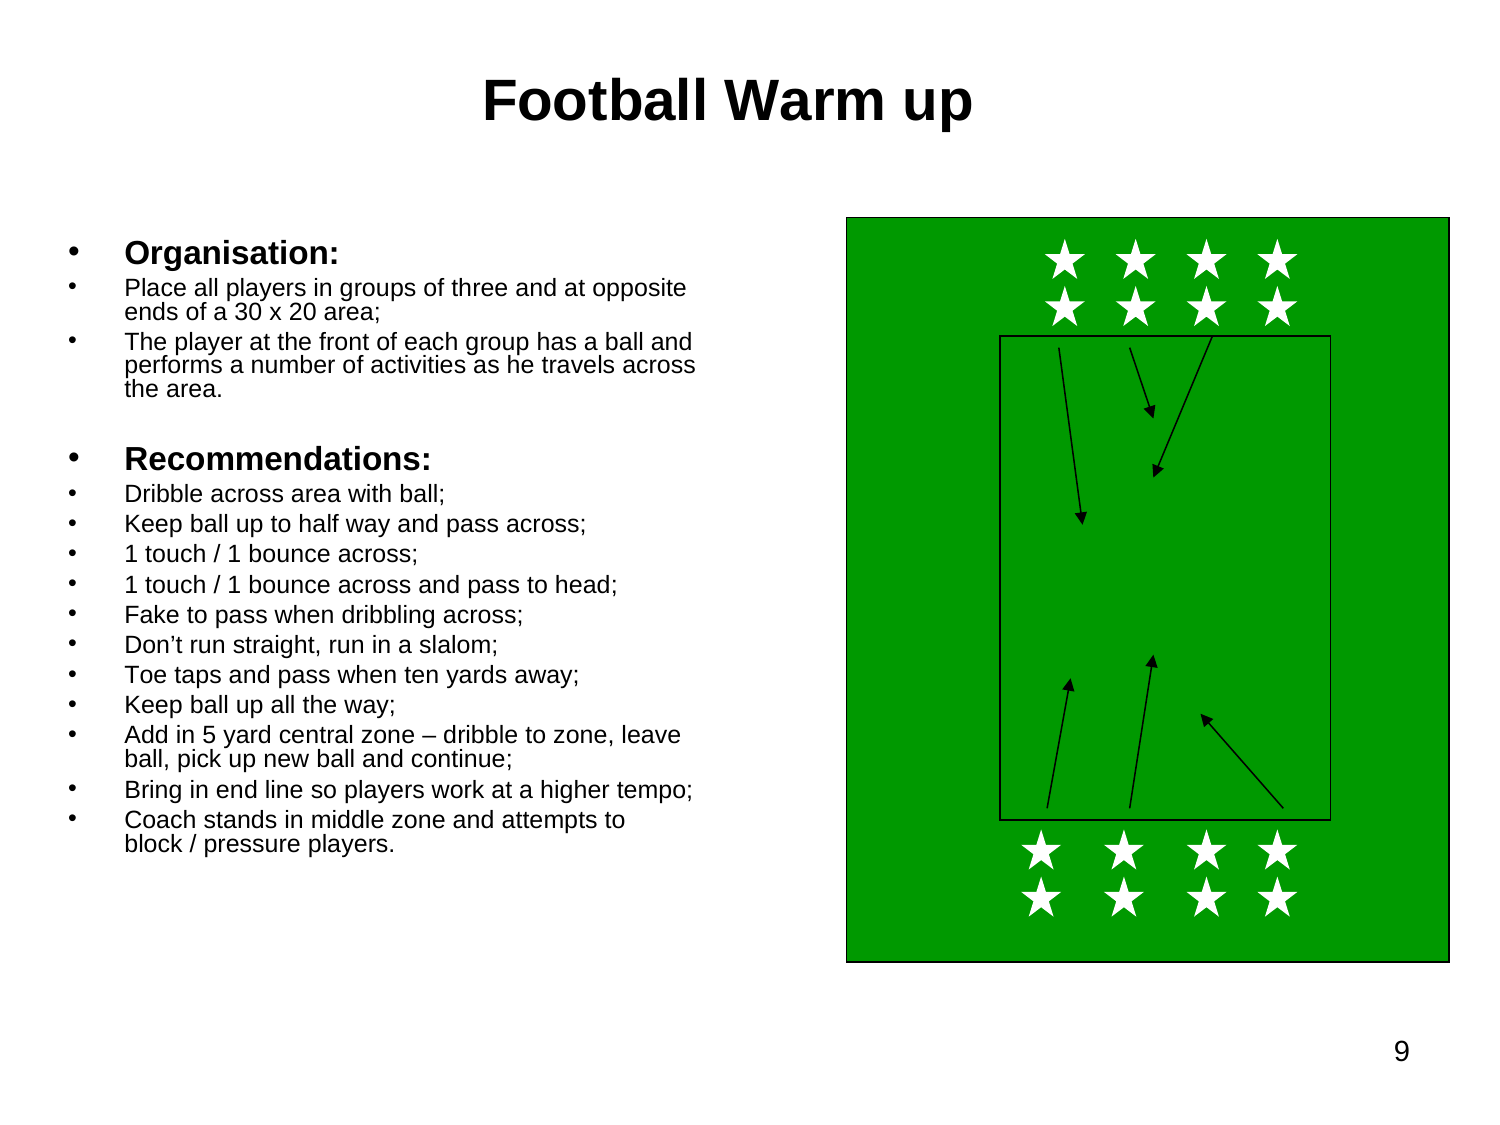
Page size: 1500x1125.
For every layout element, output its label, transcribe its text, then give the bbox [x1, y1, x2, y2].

text_box [1106, 879, 1142, 915]
text_box [1117, 241, 1154, 277]
text_box [999, 335, 1331, 820]
text_box [1188, 879, 1225, 915]
text_box [1047, 288, 1083, 324]
text_box [1259, 241, 1296, 277]
text_box [1259, 879, 1296, 915]
text_box [1117, 288, 1154, 324]
text_box [1188, 288, 1225, 324]
text_box [1188, 831, 1225, 868]
text_box <number> [1074, 1024, 1425, 1103]
text_box [1047, 678, 1075, 809]
text_box [1023, 879, 1059, 915]
title Football Warm up [53, 68, 1404, 197]
text_box [1259, 831, 1296, 868]
text_box [1152, 335, 1213, 478]
text_box [1200, 713, 1284, 809]
text_box [1259, 288, 1296, 324]
text_box [1023, 831, 1059, 868]
list Organisation: Place all players in groups of three and at opposite ends of a 30 x 20 area; The player at the front of each group has a ball and performs a number of activities as he travels across the area. Recommendations: Dribble across area with ball; Keep ball up to half way and pass across; 1 touch / 1 bounce across; 1 touch / 1 bounce across and pass to head; Fake to pass when dribbling across; Don’t run straight, run in a slalom; Toe taps and pass when ten yards away; Keep ball up all the way; Add in 5 yard central zone – dribble to zone, leave ball, pick up new ball and continue; Bring in end line so players work at a higher tempo; Coach stands in middle zone and attempts to block / pressure players. [53, 231, 716, 974]
text_box [1188, 241, 1225, 277]
text_box [1129, 347, 1156, 419]
text_box [1129, 654, 1158, 809]
text_box [1106, 831, 1142, 868]
text_box [1058, 347, 1088, 525]
text_box [846, 217, 1449, 962]
text_box [1047, 241, 1083, 277]
